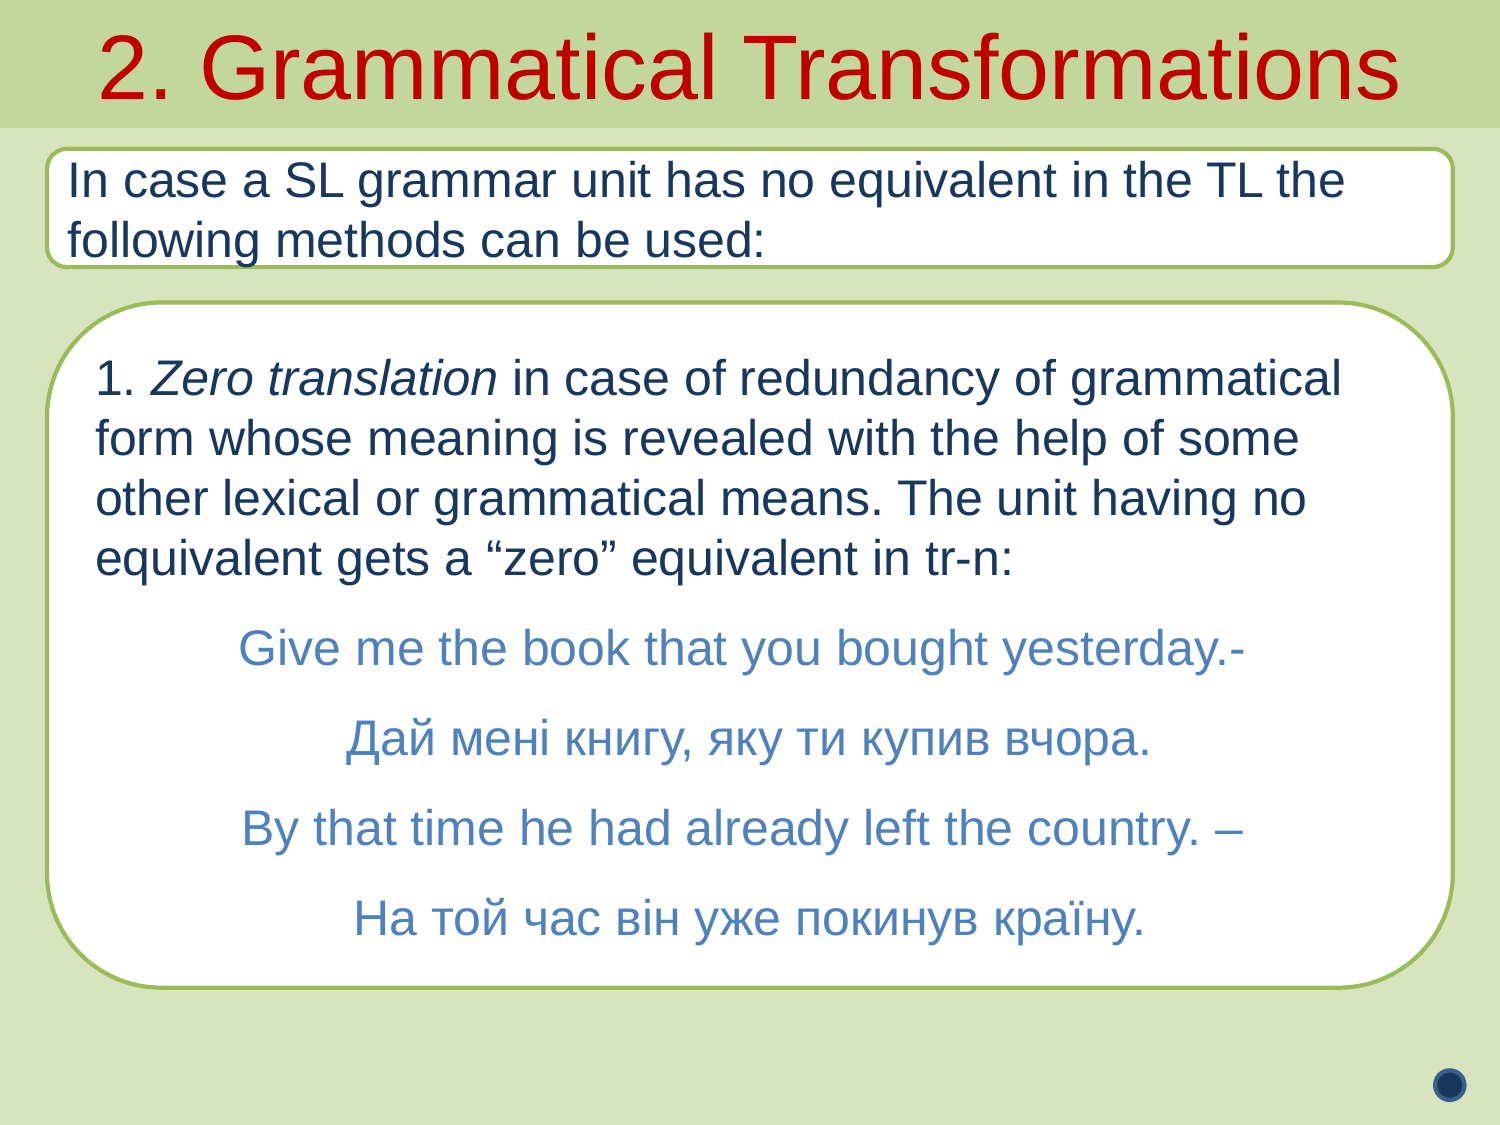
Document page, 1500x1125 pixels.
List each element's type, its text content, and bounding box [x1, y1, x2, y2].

text_box 2. Grammatical Transformations [0, 0, 1500, 128]
text_box [1433, 1068, 1467, 1103]
text_box 1. Zero translation in case of redundancy of grammatical form whose meaning is revealed with the help of some other lexical or grammatical means. The unit having no equivalent gets a “zero” equivalent in tr-n: Give me the book that you bought yesterday.- Дай мені книгу, яку ти купив вчора. By that time he had already left the country. – На той час він уже покинув країну. [44, 300, 1455, 990]
text_box In case a SL grammar unit has no equivalent in the TL the following methods can be used: [44, 146, 1455, 270]
